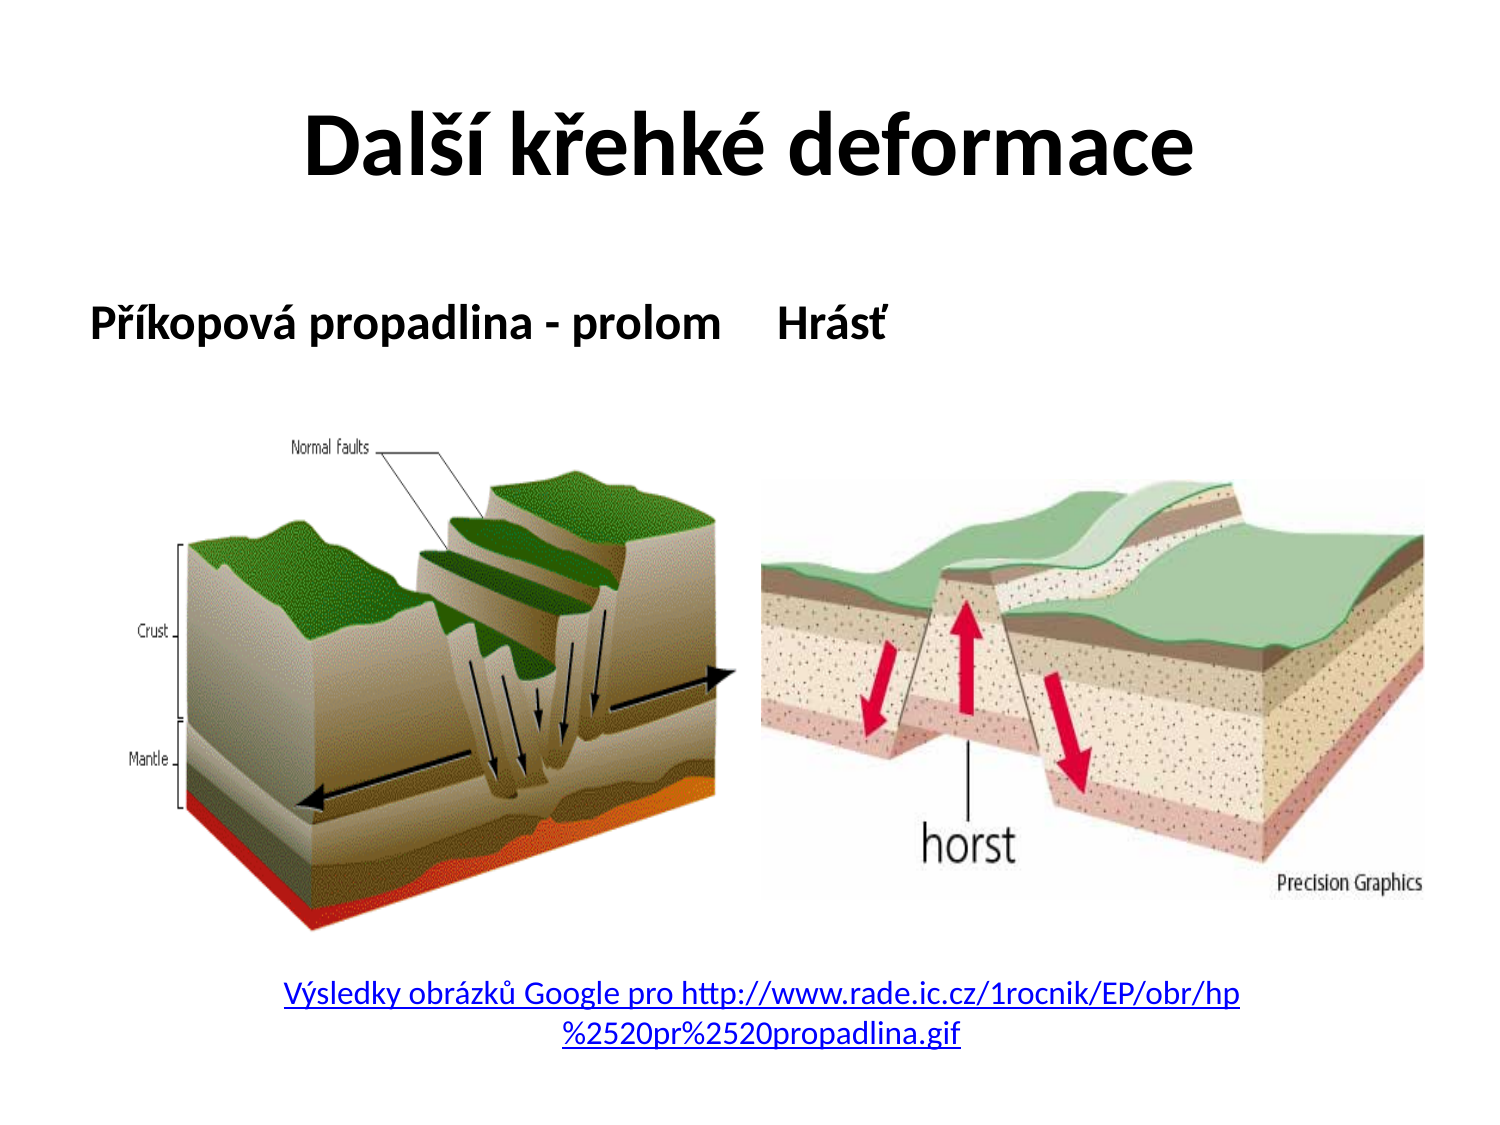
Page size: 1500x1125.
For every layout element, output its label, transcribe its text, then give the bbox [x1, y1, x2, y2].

text_box Výsledky obrázků Google pro http://www.rade.ic.cz/1rocnik/EP/obr/hp%2520pr%2520propadlina.gif [100, 964, 1424, 1059]
list Příkopová propadlina - prolom [75, 251, 738, 357]
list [761, 479, 1426, 900]
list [76, 385, 740, 953]
list Hrásť [761, 251, 1425, 357]
title Další křehké deformace [75, 45, 1425, 233]
